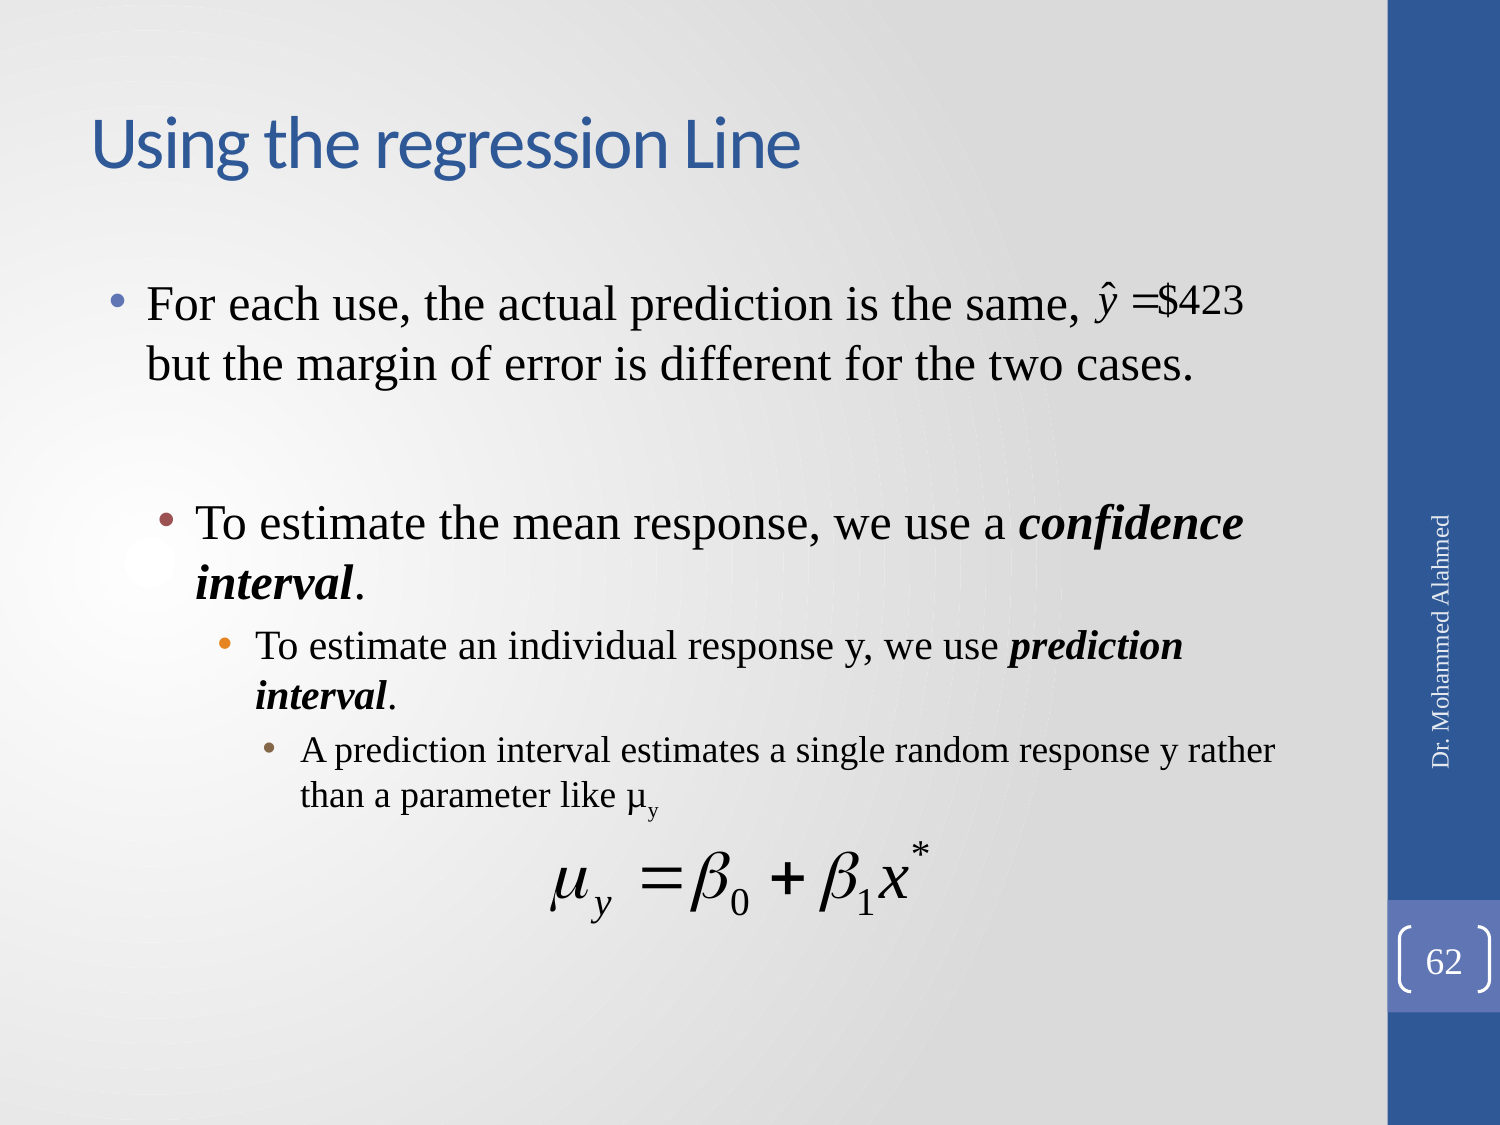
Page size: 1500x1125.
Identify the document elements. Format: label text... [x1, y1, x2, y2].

footer Dr. Mohammed Alahmed [1408, 500, 1469, 889]
slide_number 62 [1397, 925, 1492, 994]
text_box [536, 824, 944, 938]
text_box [1086, 274, 1251, 334]
list For each use, the actual prediction is the same, but the margin of error is different for the two cases. To estimate the mean response, we use a confidence interval. To estimate an individual response y, we use prediction interval. A prediction interval estimates a single random response y rather than a parameter like µy [75, 262, 1325, 1050]
title Using the regression Line [75, 45, 1325, 233]
